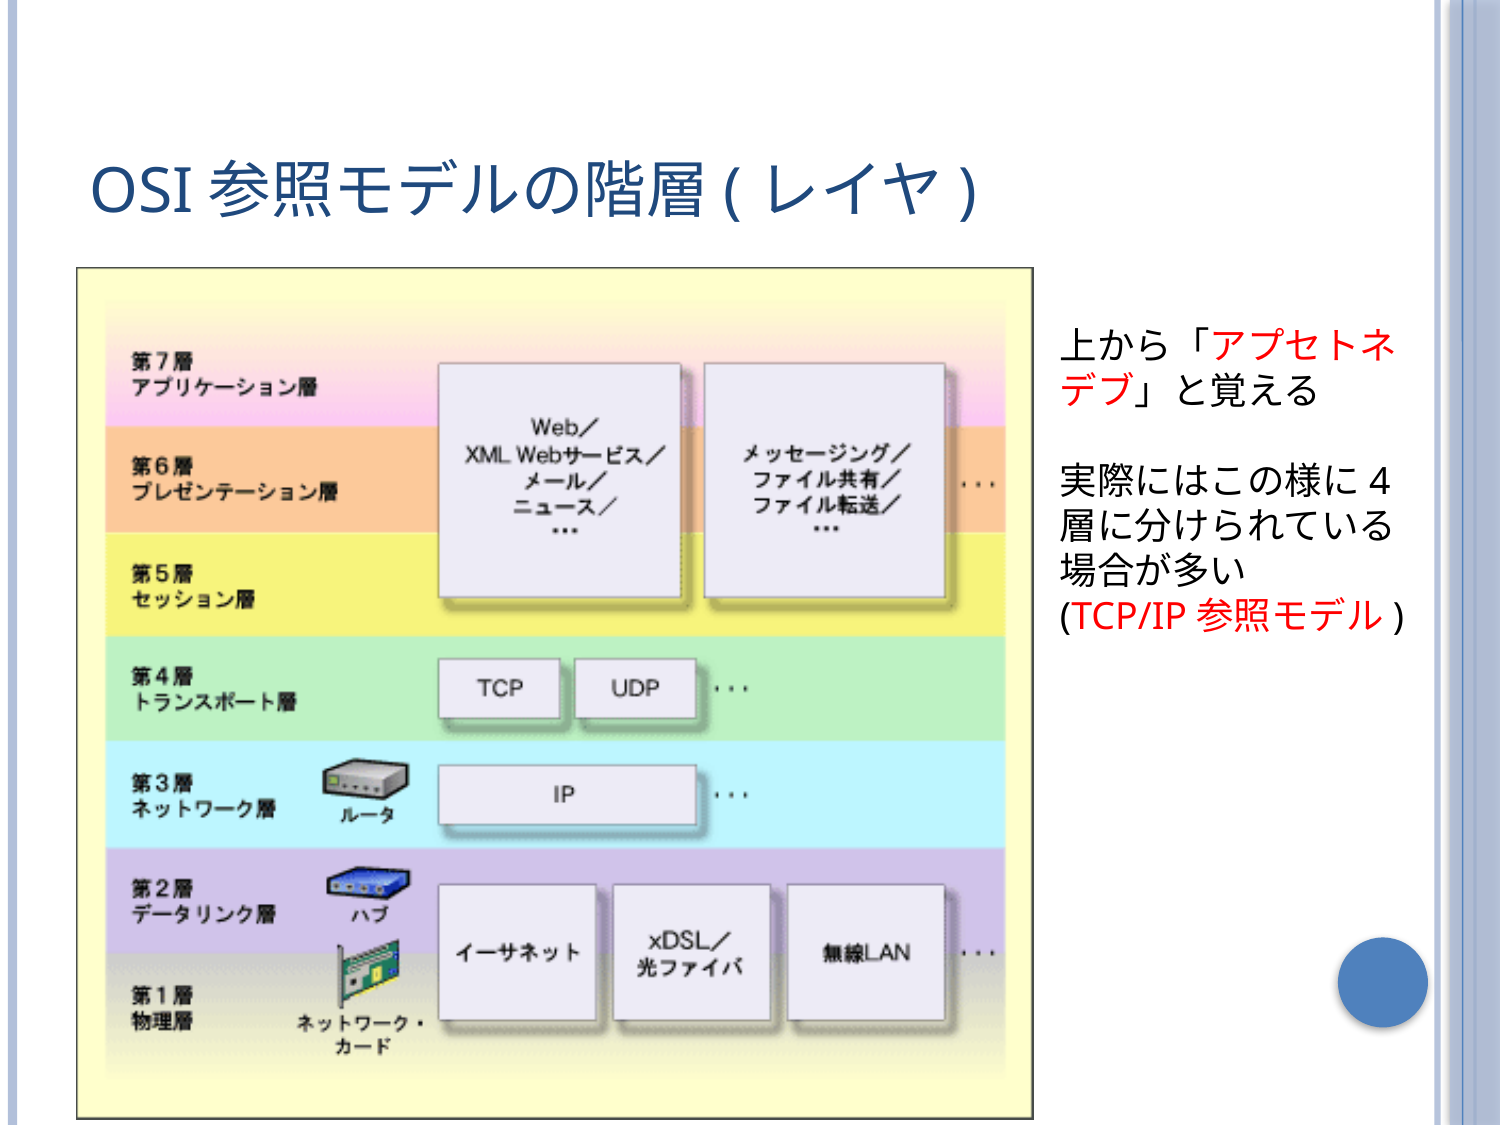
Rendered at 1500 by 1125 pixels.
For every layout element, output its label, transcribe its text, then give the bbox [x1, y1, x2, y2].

text_box 上から「アプセトネデブ」と覚える 実際にはこの様に4層に分けられている場合が多い (TCP/IP参照モデル) [1045, 314, 1424, 645]
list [76, 266, 1034, 1121]
title OSI参照モデルの階層(レイヤ) [75, 45, 1300, 233]
